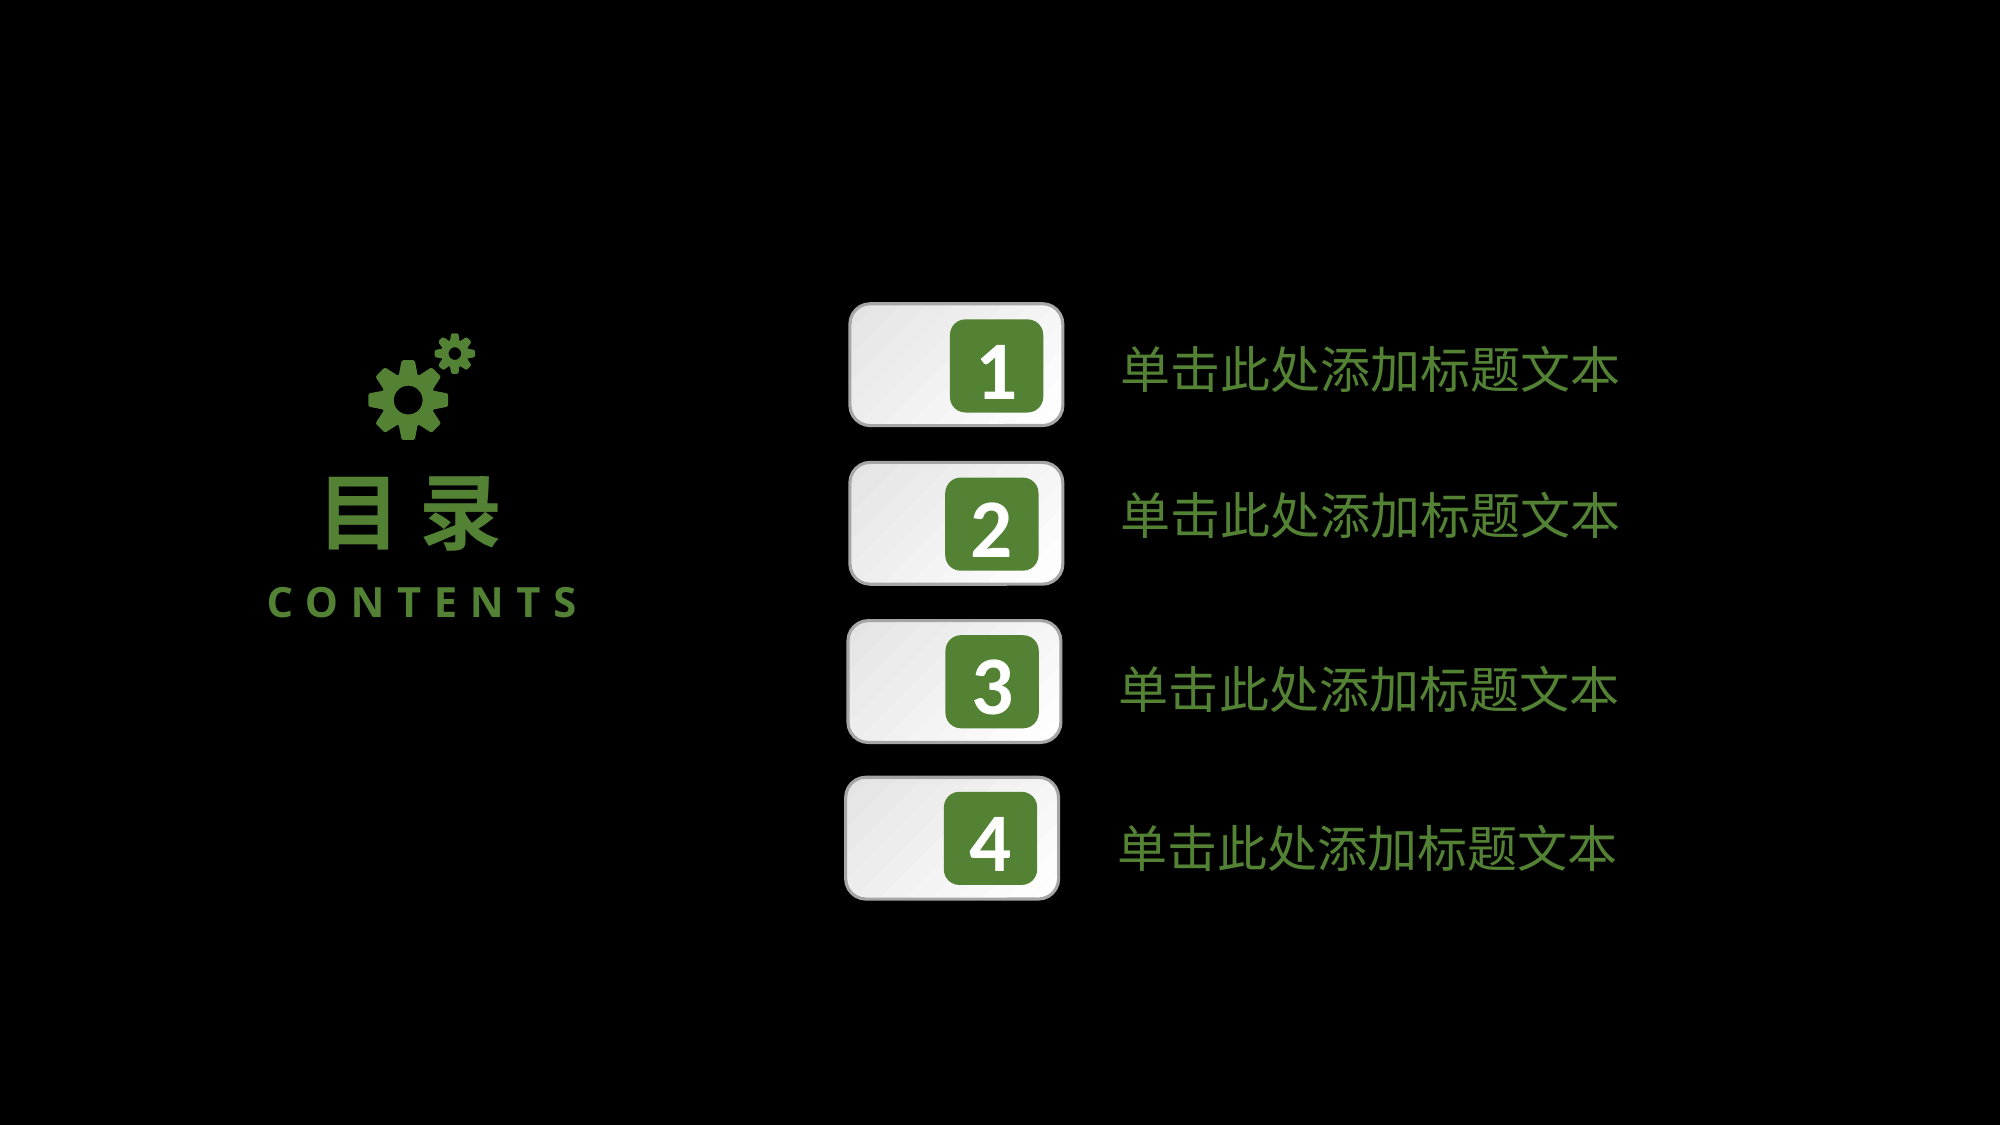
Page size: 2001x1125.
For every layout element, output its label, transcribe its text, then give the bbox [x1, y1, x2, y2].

text_box 2 [944, 476, 1040, 572]
text_box [848, 461, 1064, 586]
text_box CONTENTS [251, 568, 592, 634]
text_box [434, 333, 476, 374]
text_box [848, 302, 1064, 427]
text_box 3 [944, 634, 1040, 730]
text_box [368, 360, 449, 440]
text_box 单击此处添加标题文本 [1105, 331, 1636, 407]
text_box 4 [942, 790, 1039, 886]
text_box 目 录 [302, 452, 541, 568]
text_box [844, 776, 1060, 901]
text_box 1 [948, 318, 1045, 414]
text_box 单击此处添加标题文本 [1104, 650, 1634, 726]
text_box 单击此处添加标题文本 [1102, 809, 1633, 885]
text_box [846, 619, 1062, 744]
text_box 单击此处添加标题文本 [1105, 476, 1636, 552]
